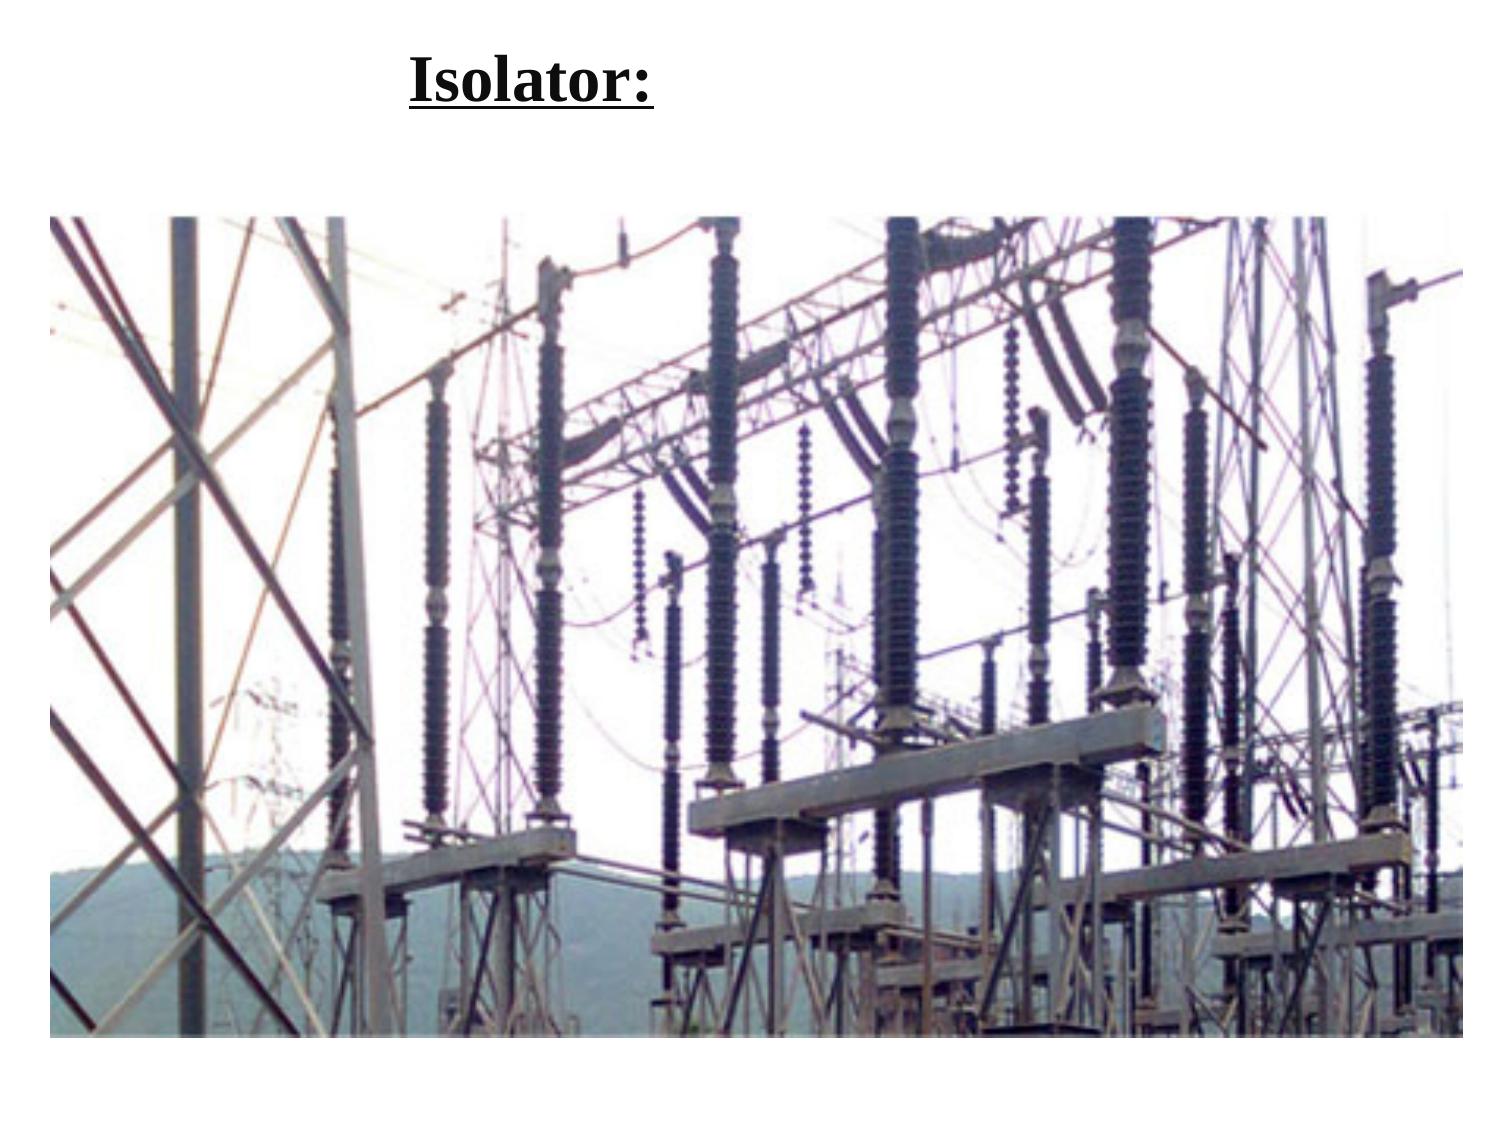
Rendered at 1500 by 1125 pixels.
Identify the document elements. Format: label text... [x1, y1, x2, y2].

title Isolator: [0, 0, 1063, 150]
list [49, 212, 1463, 1038]
